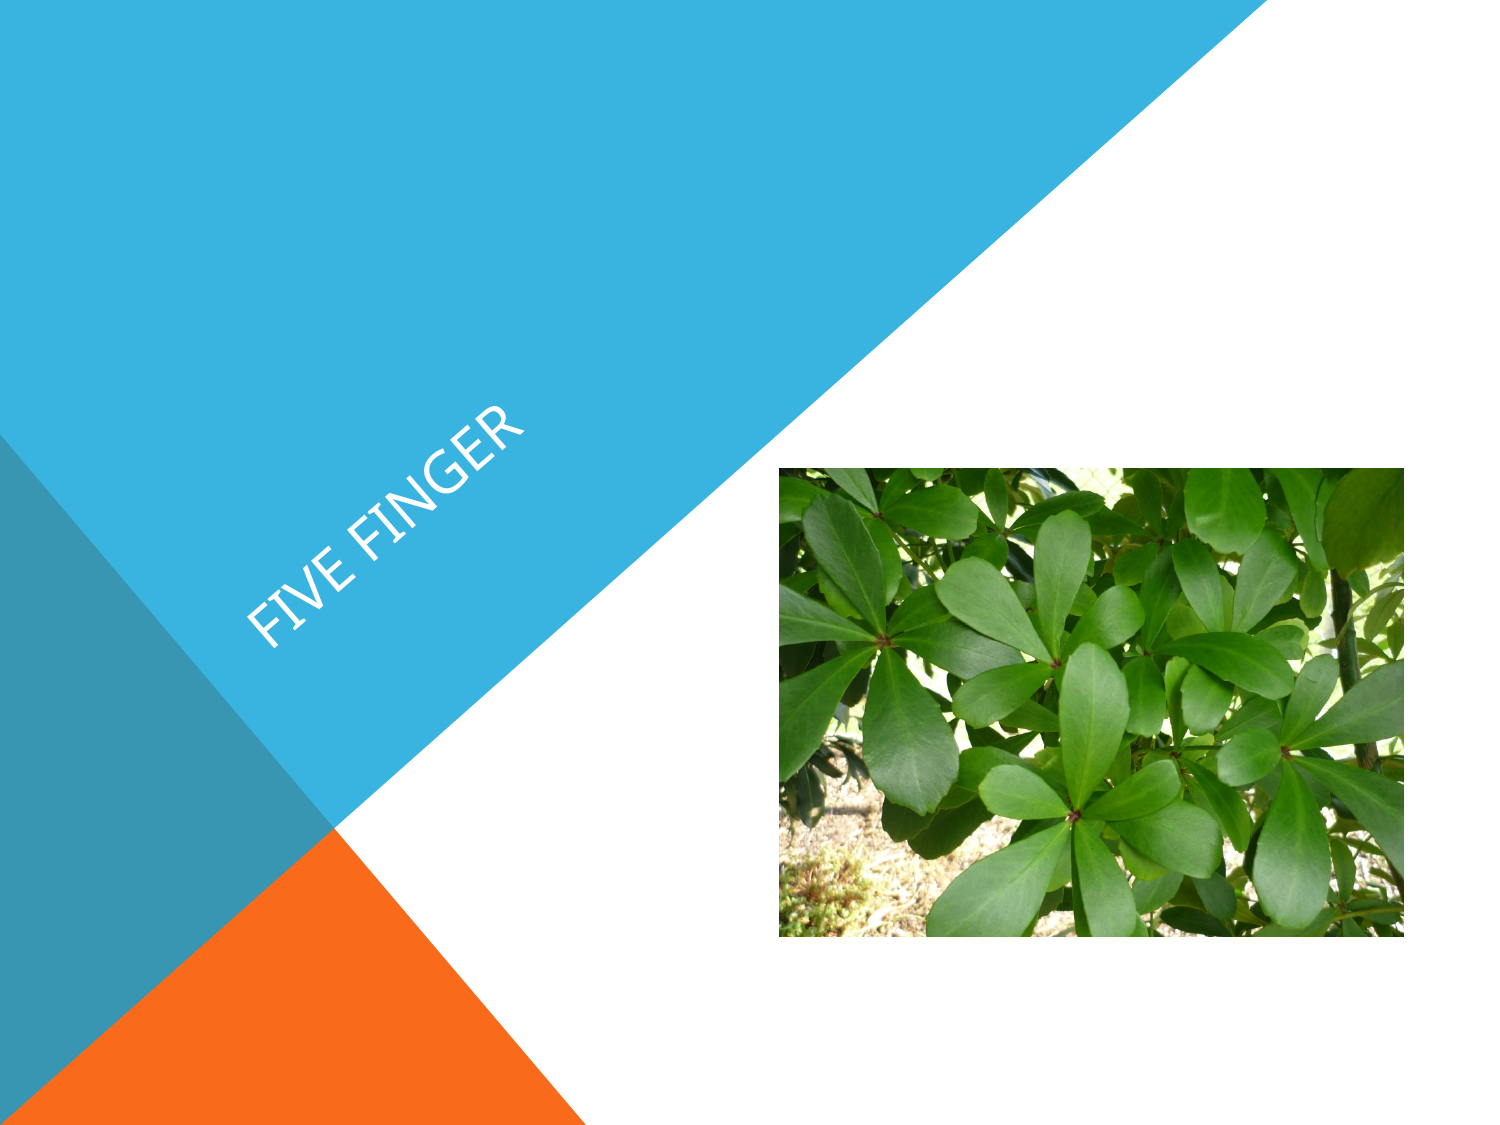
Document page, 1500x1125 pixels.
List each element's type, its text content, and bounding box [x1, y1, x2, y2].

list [778, 467, 1404, 937]
title Five finger [150, 0, 913, 671]
